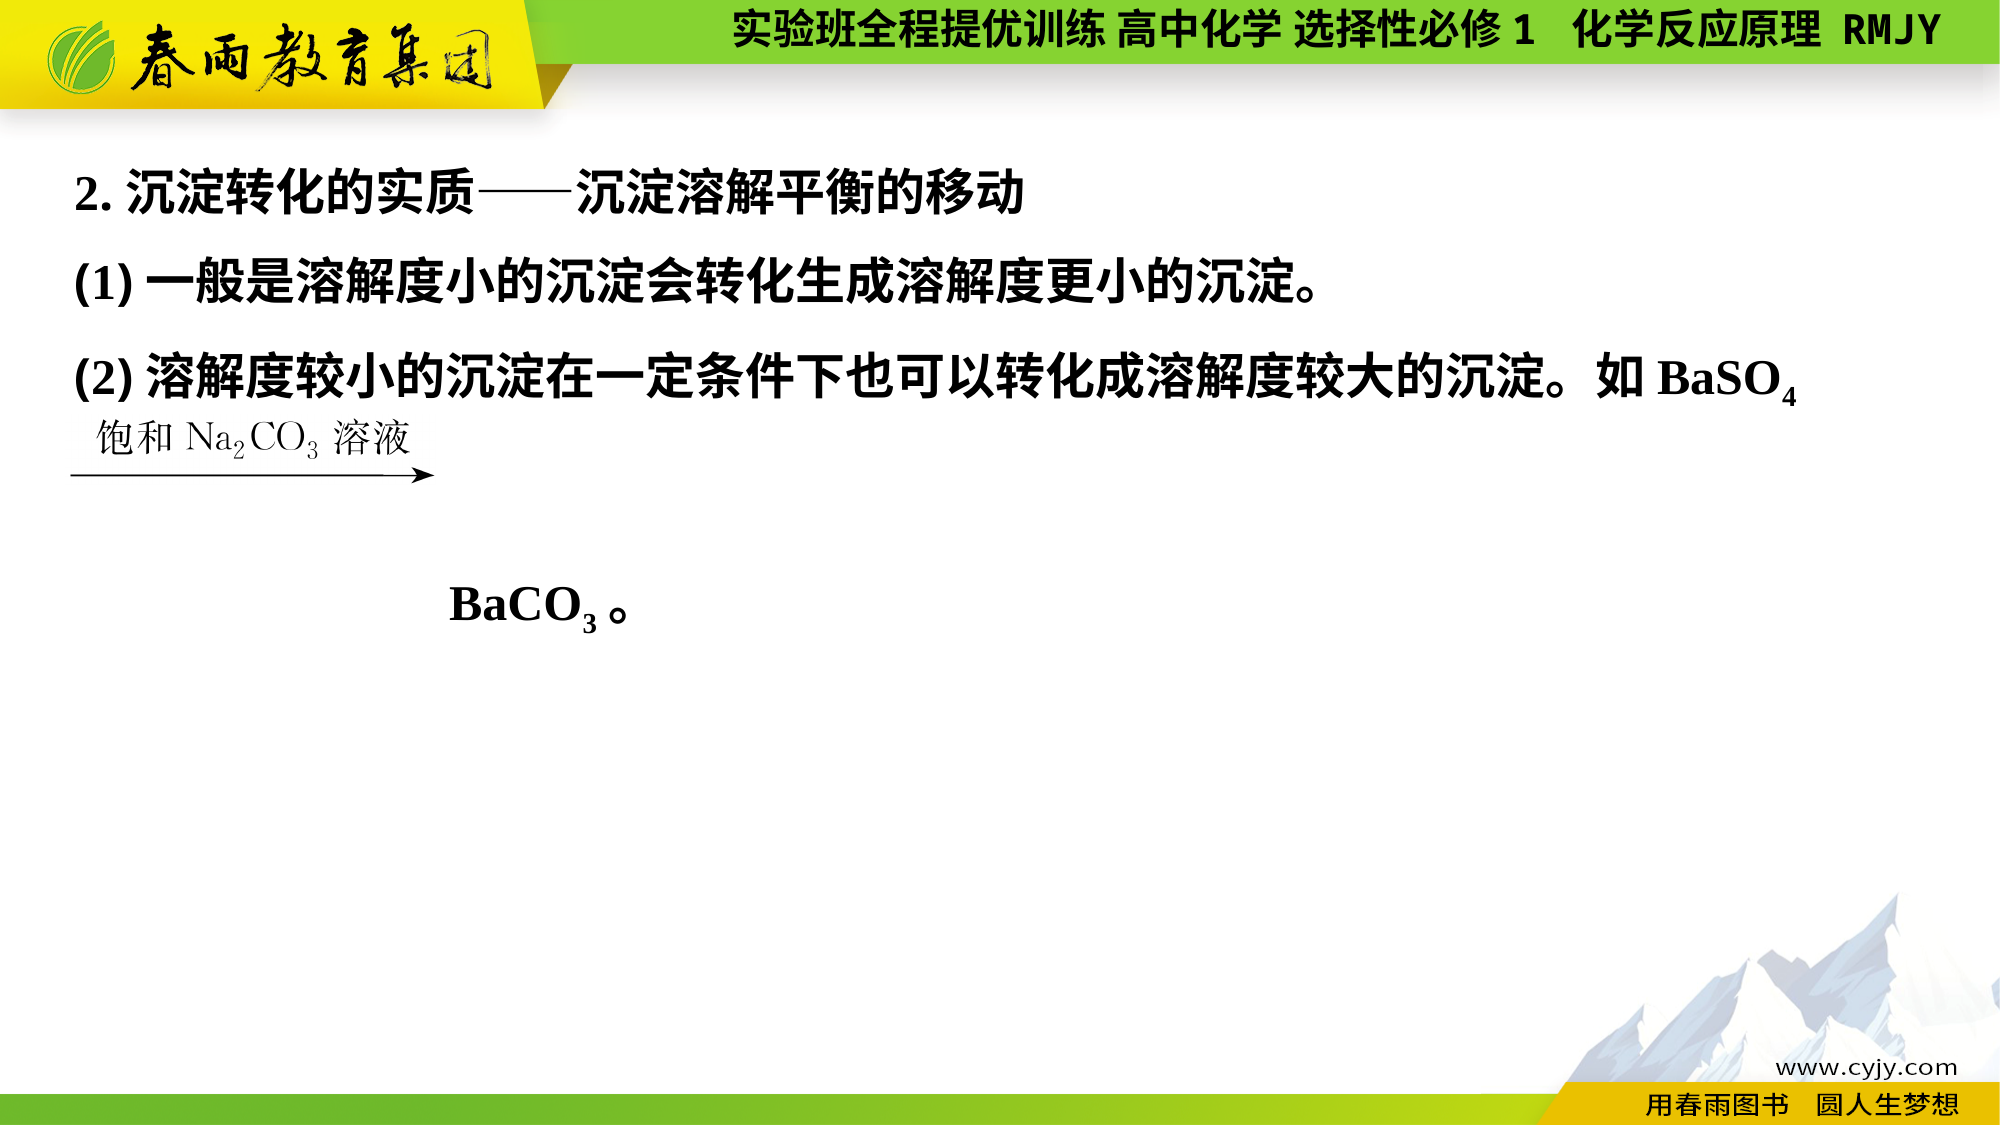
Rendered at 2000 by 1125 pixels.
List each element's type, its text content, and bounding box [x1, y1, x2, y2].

list 2.沉淀转化的实质——沉淀溶解平衡的移动 (1)一般是溶解度小的沉淀会转化生成溶解度更小的沉淀。 (2)溶解度较小的沉淀在一定条件下也可以转化成溶解度较大的沉淀。如BaSO4 BaCO3。 [59, 122, 1944, 532]
picture [0, 0, 2000, 1125]
